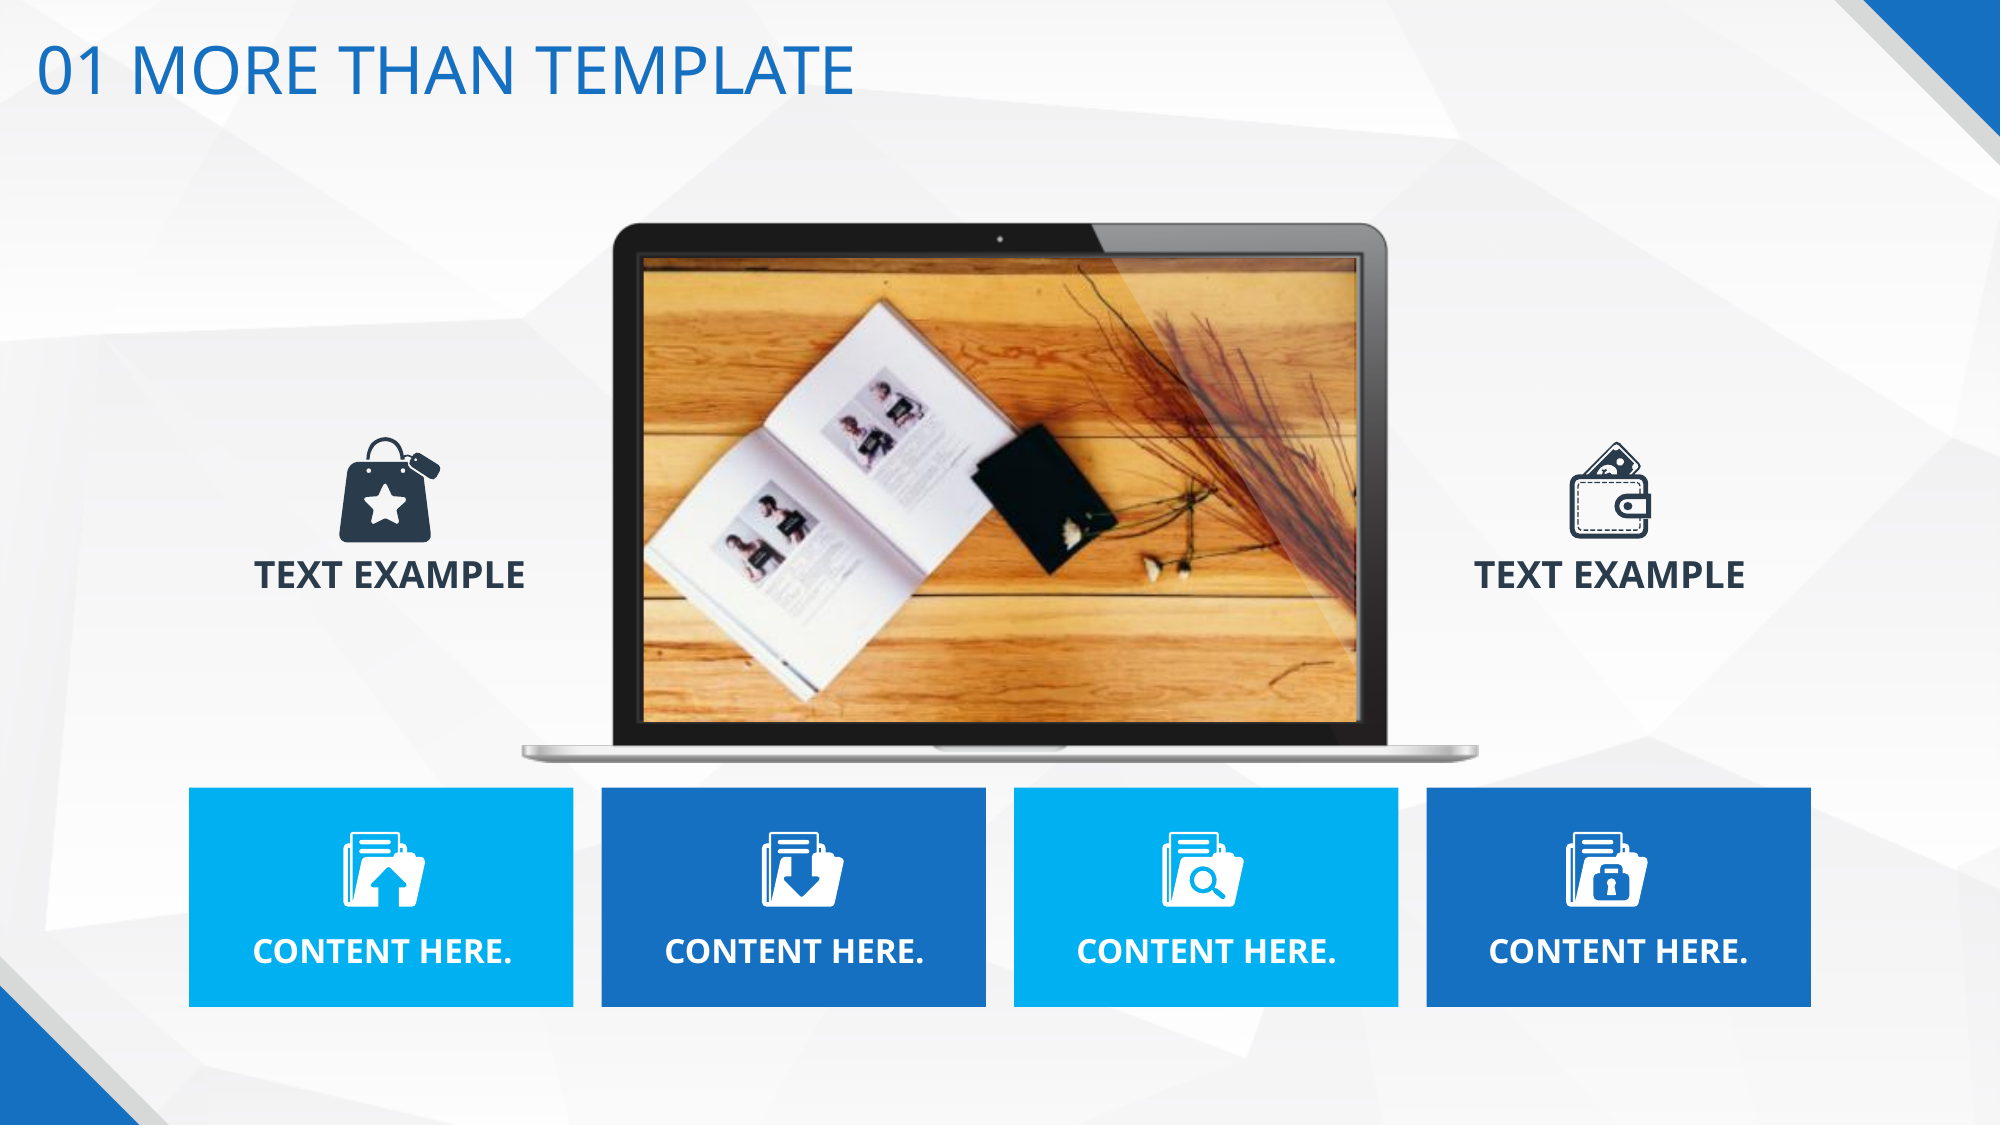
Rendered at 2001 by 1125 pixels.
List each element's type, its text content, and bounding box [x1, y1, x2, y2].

text_box [1566, 831, 1648, 907]
text_box [1569, 441, 1652, 539]
text_box TEXT EXAMPLE [1479, 543, 1761, 604]
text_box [1834, 0, 2000, 166]
text_box CONTENT HERE. [1473, 922, 1764, 978]
text_box [339, 437, 441, 543]
text_box [601, 786, 987, 1008]
text_box CONTENT HERE. [649, 922, 940, 978]
picture [0, 0, 2000, 1125]
text_box CONTENT HERE. [1061, 922, 1352, 978]
text_box [343, 831, 426, 907]
text_box TEXT EXAMPLE [238, 543, 521, 604]
text_box [1426, 786, 1812, 1008]
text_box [0, 956, 169, 1125]
text_box [1013, 786, 1399, 1008]
text_box [1162, 831, 1244, 907]
text_box CONTENT HERE. [237, 922, 528, 978]
text_box 01 MORE THAN TEMPLATE [3, 20, 891, 115]
text_box [188, 786, 574, 1008]
text_box [761, 831, 844, 907]
